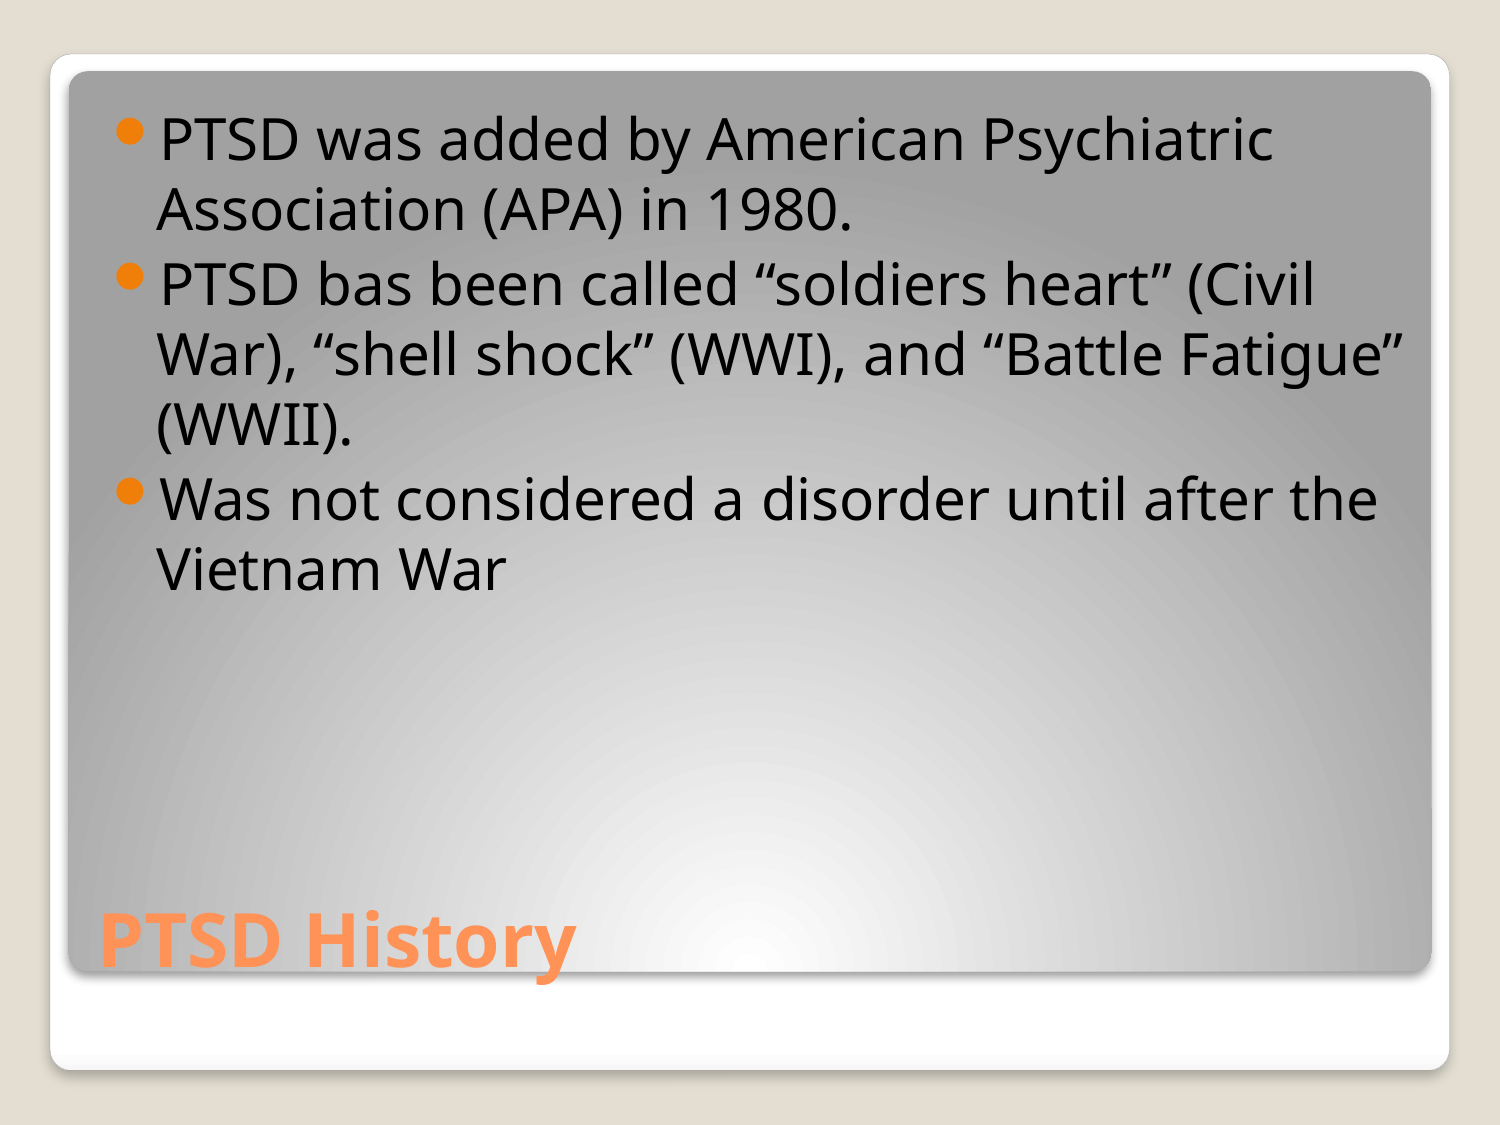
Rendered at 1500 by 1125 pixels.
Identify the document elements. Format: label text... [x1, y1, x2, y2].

list PTSD was added by American Psychiatric Association (APA) in 1980. PTSD bas been called “soldiers heart” (Civil War), “shell shock” (WWI), and “Battle Fatigue” (WWII). Was not considered a disorder until after the Vietnam War [82, 86, 1425, 774]
title PTSD History [82, 817, 1425, 990]
